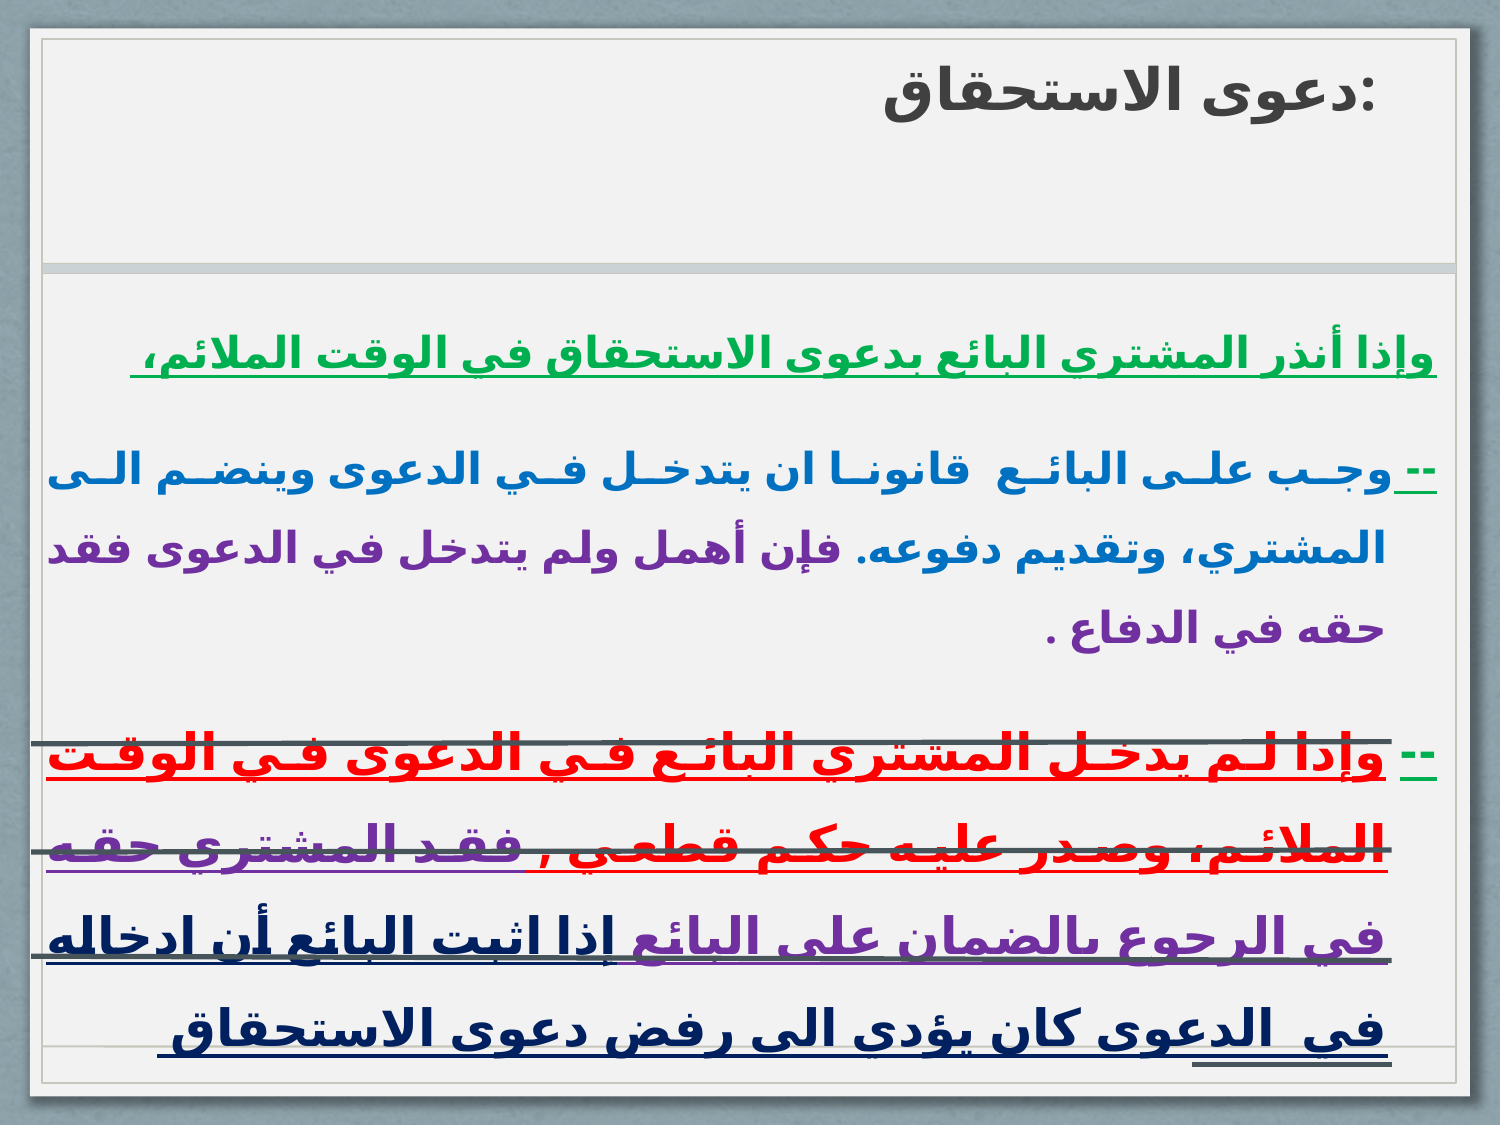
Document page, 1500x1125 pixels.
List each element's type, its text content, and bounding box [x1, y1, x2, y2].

title دعوى الاستحقاق: [108, 44, 1392, 250]
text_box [30, 849, 1392, 853]
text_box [30, 955, 1392, 961]
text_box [30, 741, 1392, 745]
list وإذا أنذر المشتري البائع بدعوى الاستحقاق في الوقت الملائم، -- وجب على البائع قانونا ان يتدخل في الدعوى وينضم الى المشتري، وتقديم دفوعه. فإن أهمل ولم يتدخل في الدعوى فقد حقه في الدفاع . -- وإذا لم يدخل المشتري البائع في الدعوى في الوقت الملائم، وصدر عليه حكم قطعي , فقد المشتري حقه في الرجوع بالضمان على البائع إذا اثبت البائع أن ادخاله في الدعوى كان يؤدي الى رفض دعوى الاستحقاق [31, 290, 1452, 1092]
